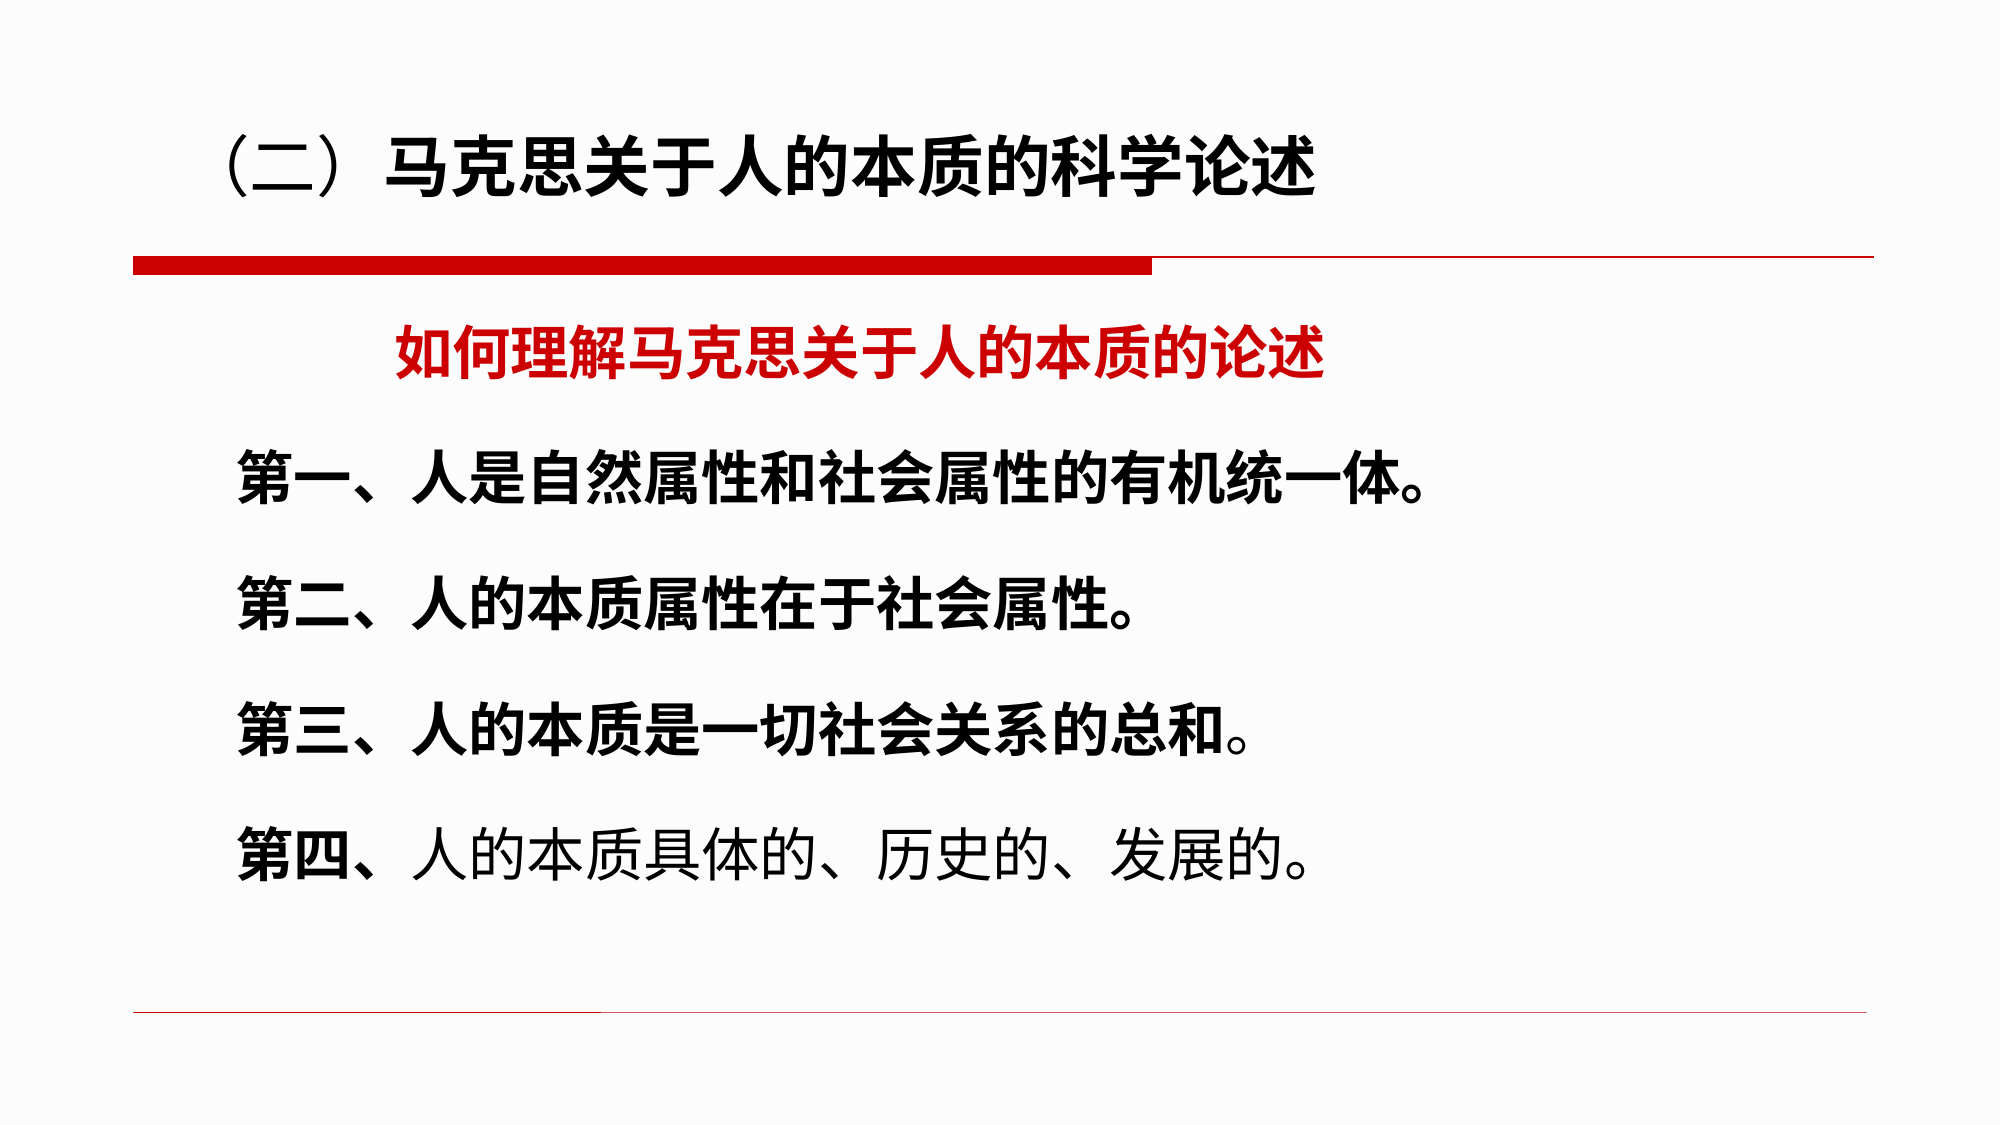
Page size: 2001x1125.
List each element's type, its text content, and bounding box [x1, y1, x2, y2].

text_box 如何理解马克思关于人的本质的论述 [185, 293, 1536, 408]
text_box （二）马克思关于人的本质的科学论述 [127, 117, 1622, 326]
text_box 第一、人是自然属性和社会属性的有机统一体。 第二、人的本质属性在于社会属性。 第三、人的本质是一切社会关系的总和。 第四、人的本质具体的、历史的、发展的。 [220, 398, 1622, 1037]
